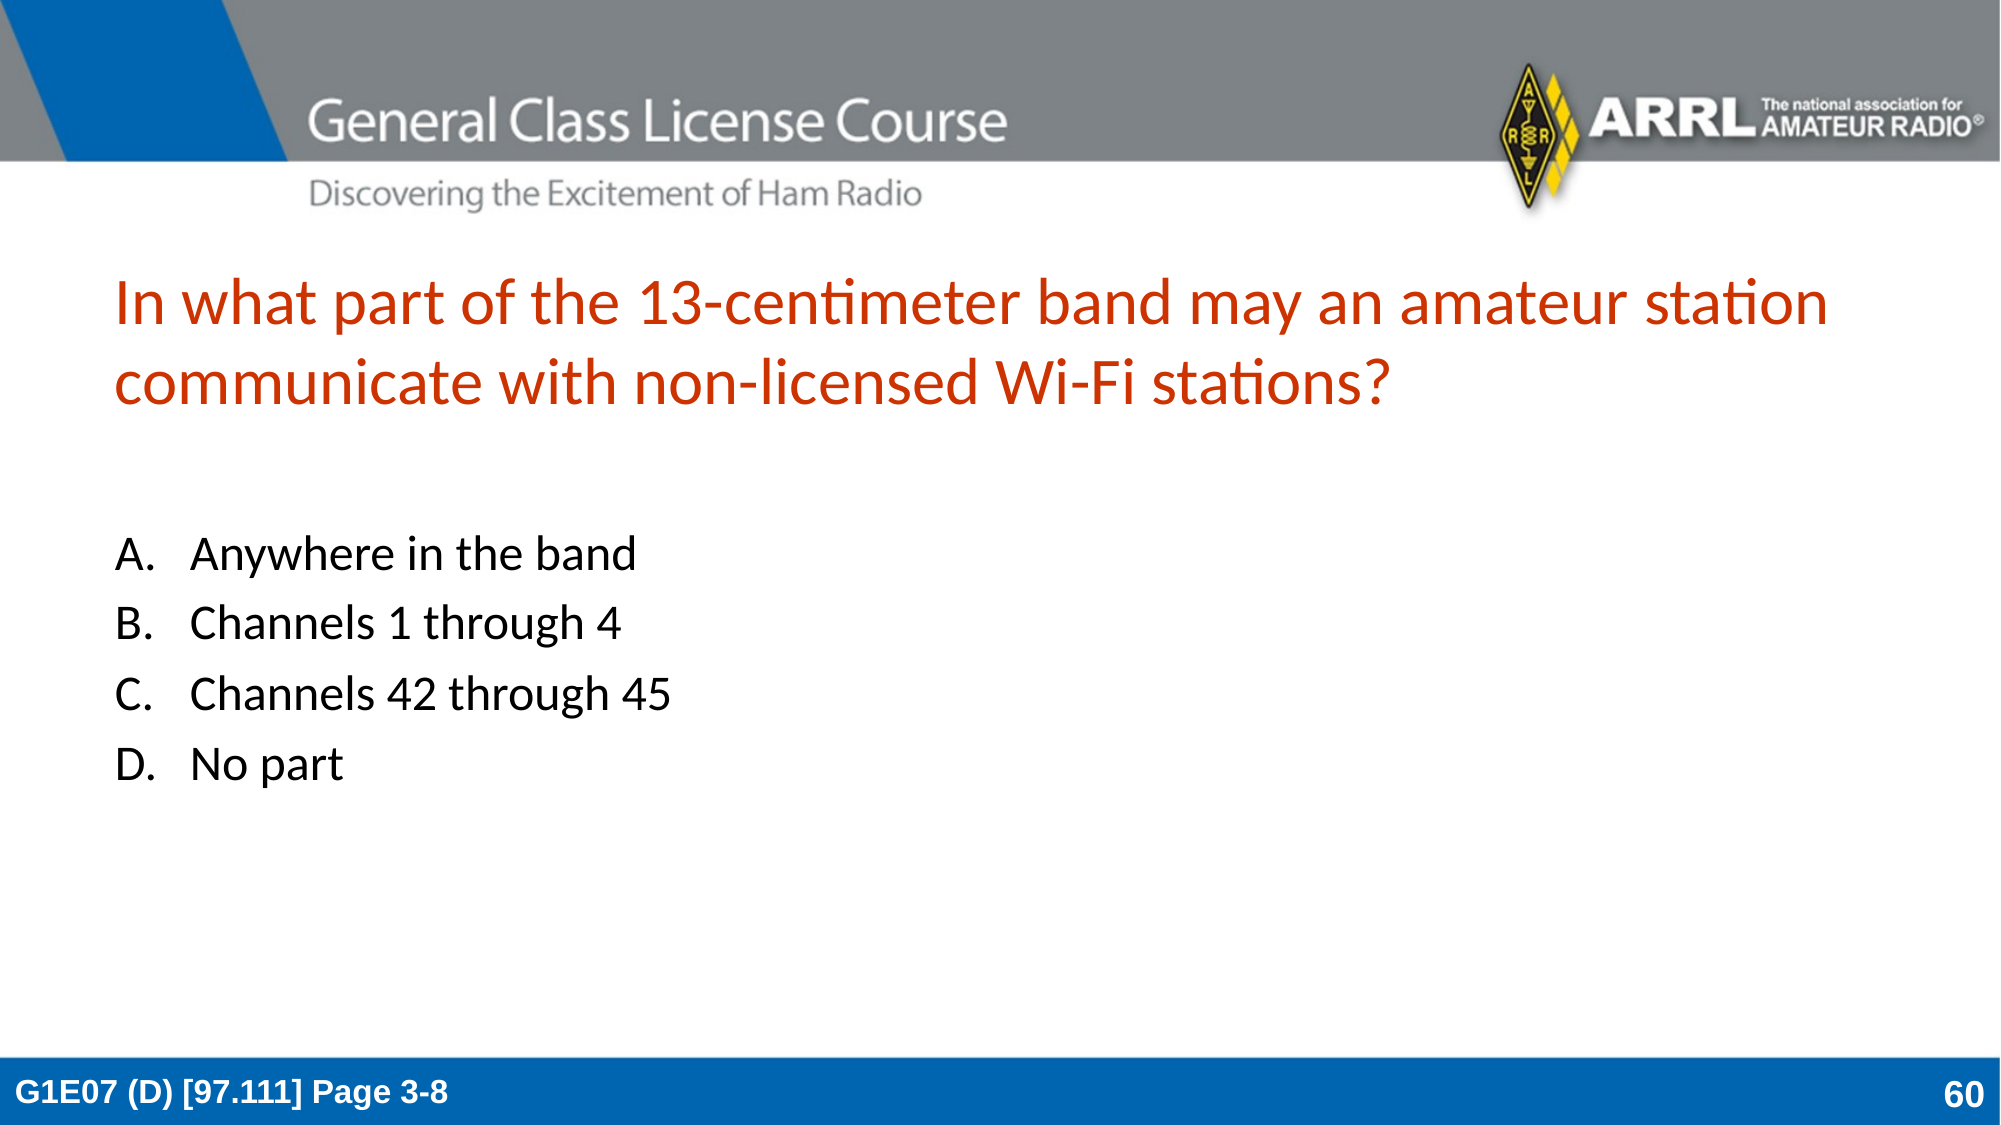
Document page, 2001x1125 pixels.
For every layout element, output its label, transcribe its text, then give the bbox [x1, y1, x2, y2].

text_box G1E07 (D) [97.111] Page 3-8 [0, 1062, 1313, 1118]
list Anywhere in the band Channels 1 through 4 Channels 42 through 45 No part [99, 512, 1900, 1005]
title In what part of the 13-centimeter band may an amateur station communicate with non-licensed Wi-Fi stations? [99, 249, 1900, 388]
picture [0, 0, 2001, 1125]
text_box 60 [1875, 1062, 2000, 1123]
